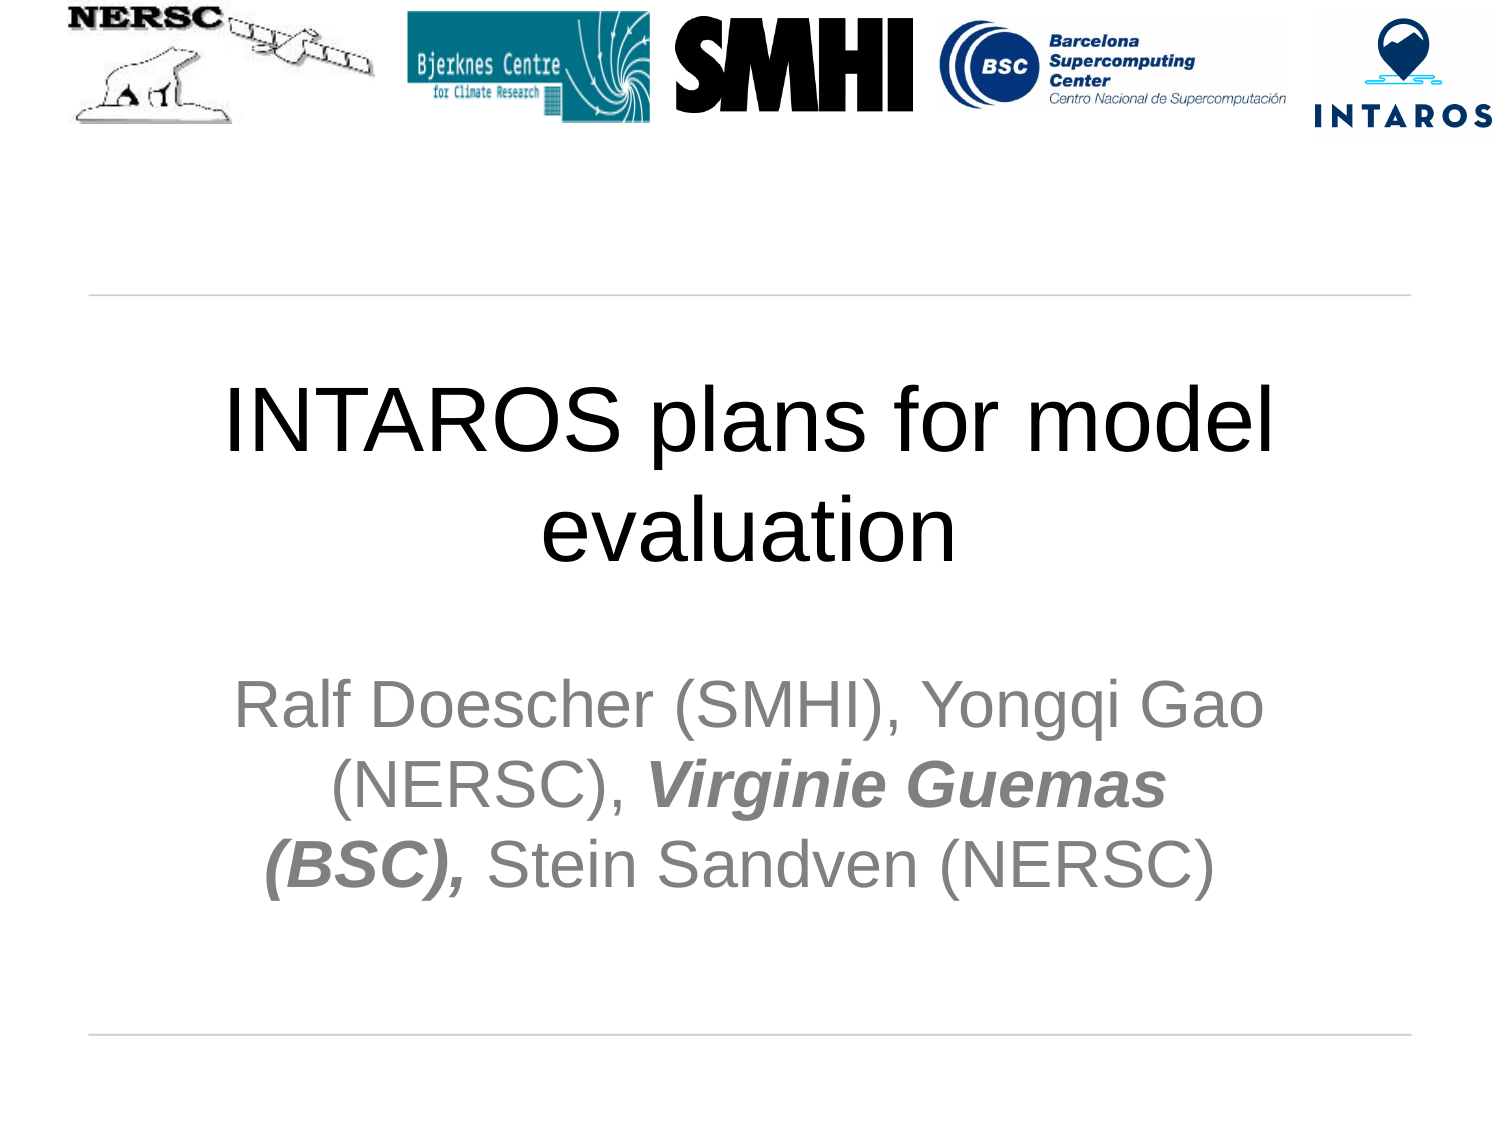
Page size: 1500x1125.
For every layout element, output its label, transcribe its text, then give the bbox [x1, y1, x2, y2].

text_box INTAROS plans for model evaluation [112, 349, 1388, 591]
picture [937, 16, 1288, 111]
picture [407, 11, 650, 123]
picture [674, 16, 913, 113]
picture [1315, 9, 1492, 142]
picture [67, 0, 376, 124]
subtitle Ralf Doescher (SMHI), Yongqi Gao (NERSC), Virginie Guemas (BSC), Stein Sandven (NERSC) [225, 637, 1275, 925]
